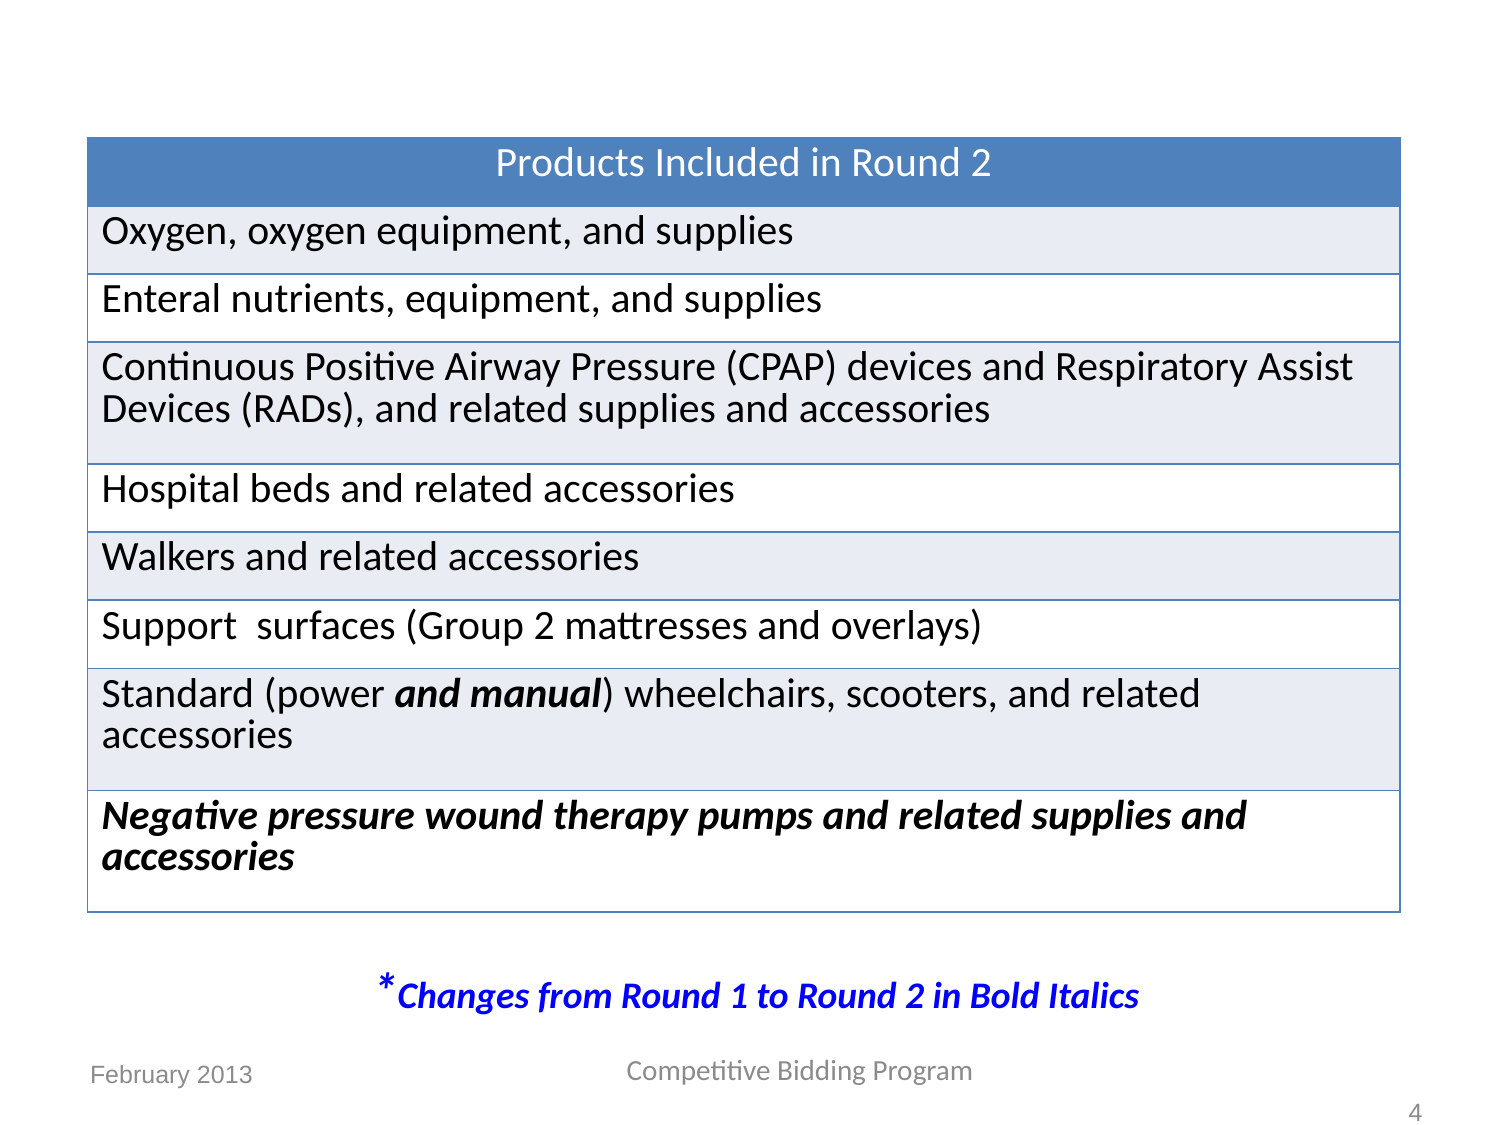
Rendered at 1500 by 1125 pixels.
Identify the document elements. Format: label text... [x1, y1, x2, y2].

title [75, 45, 1425, 233]
table_cell Oxygen, oxygen equipment, and supplies [88, 207, 1399, 273]
table_header Products Included in Round 2 [88, 138, 1399, 205]
text_box *Changes from Round 1 to Round 2 in Bold Italics [324, 958, 1188, 1019]
footer Competitive Bidding Program [512, 1050, 1088, 1088]
table_cell Continuous Positive Airway Pressure (CPAP) devices and Respiratory Assist Devices (RADs), and related supplies and accessories [88, 343, 1399, 463]
table_cell Support surfaces (Group 2 mattresses and overlays) [88, 601, 1399, 668]
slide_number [75, 1062, 426, 1085]
slide_number 4 [1275, 1097, 1438, 1125]
table_cell Standard (power and manual) wheelchairs, scooters, and related accessories [88, 669, 1399, 790]
table_cell Enteral nutrients, equipment, and supplies [88, 275, 1399, 341]
table_cell Negative pressure wound therapy pumps and related supplies and accessories [88, 791, 1399, 911]
table_cell Walkers and related accessories [88, 533, 1399, 599]
table_cell Hospital beds and related accessories [88, 465, 1399, 531]
